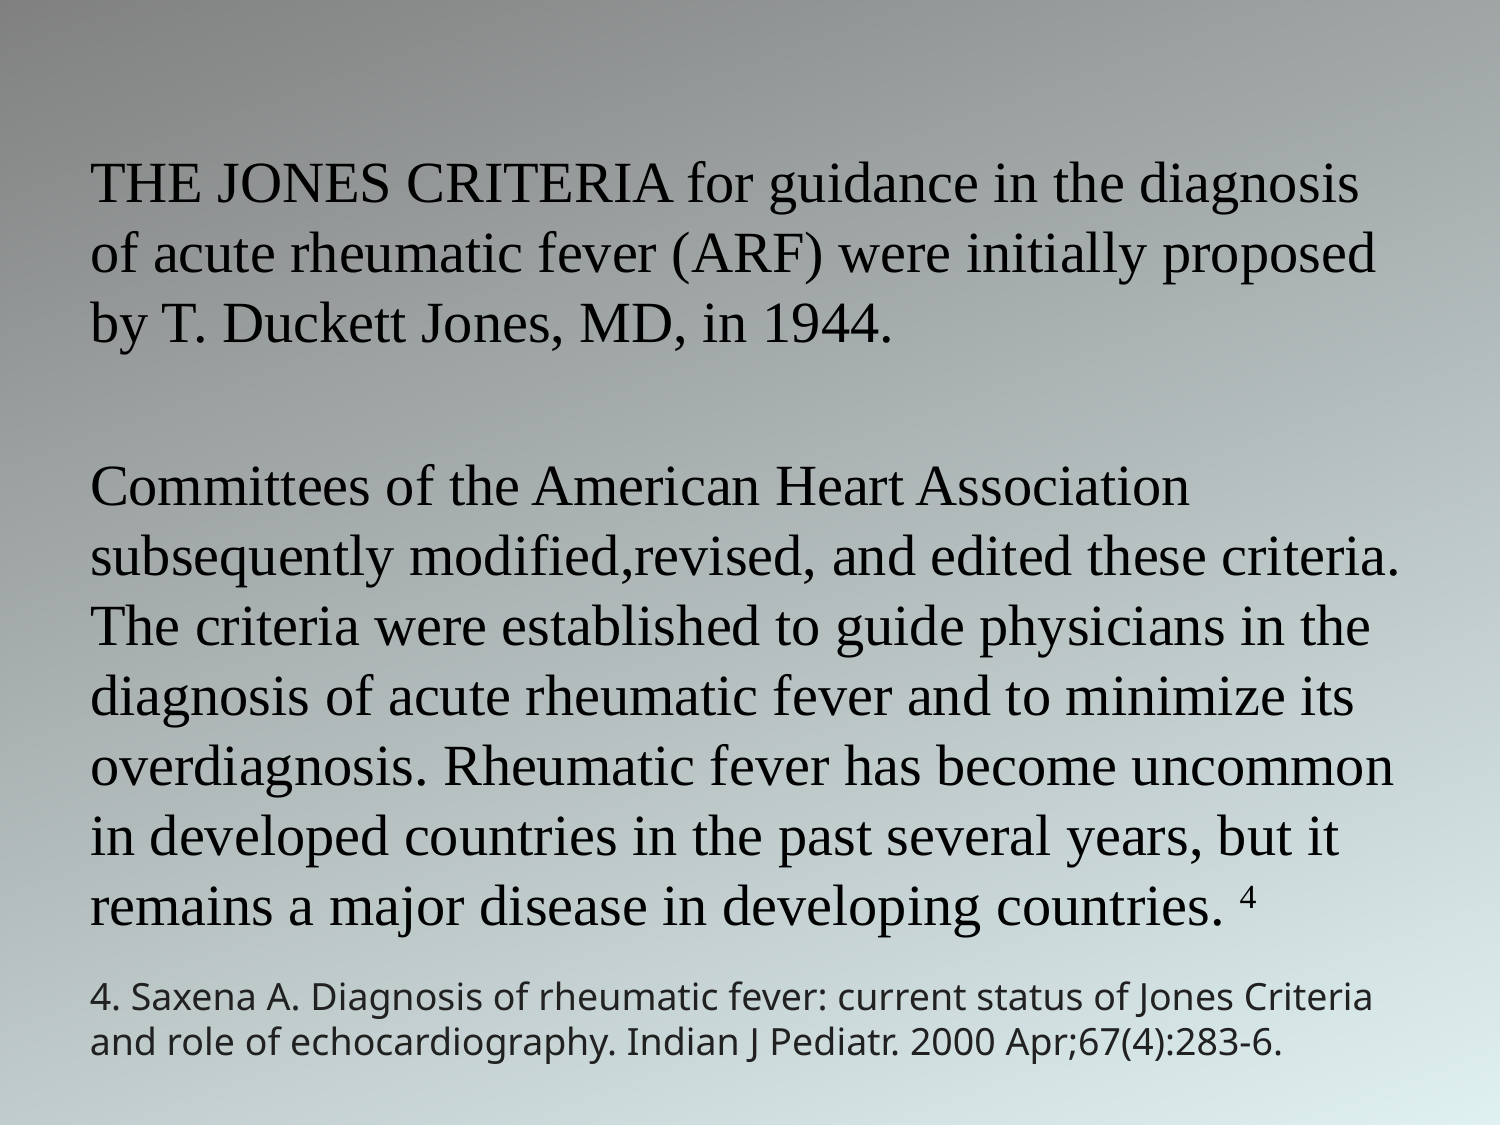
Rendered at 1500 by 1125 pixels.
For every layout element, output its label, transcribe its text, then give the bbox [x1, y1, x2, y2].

list THE JONES CRITERIA for guidance in the diagnosis of acute rheumatic fever (ARF) were initially proposed by T. Duckett Jones, MD, in 1944. Committees of the American Heart Association subsequently modified,revised, and edited these criteria. The criteria were established to guide physicians in the diagnosis of acute rheumatic fever and to minimize its overdiagnosis. Rheumatic fever has become uncommon in developed countries in the past several years, but it remains a major disease in developing countries. 4 [75, 136, 1425, 879]
text_box 4. Saxena A. Diagnosis of rheumatic fever: current status of Jones Criteria and role of echocardiography. Indian J Pediatr. 2000 Apr;67(4):283-6. [74, 965, 1425, 1071]
